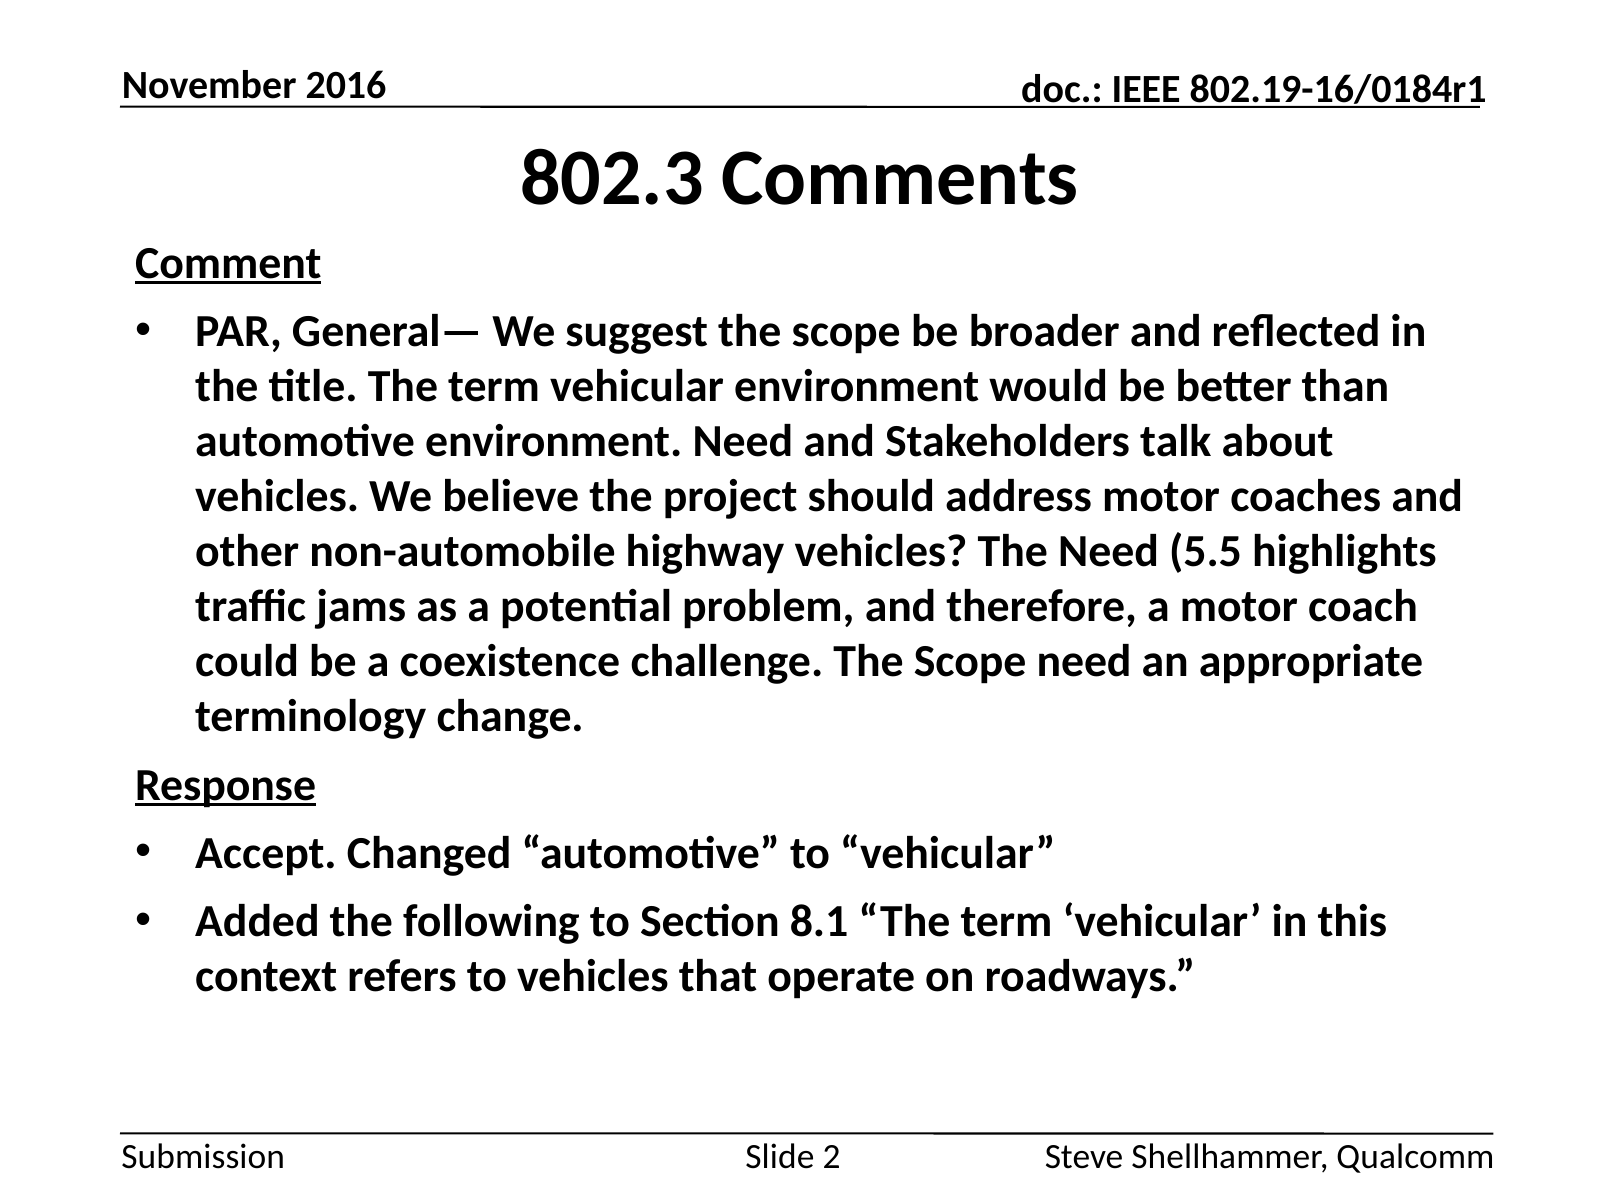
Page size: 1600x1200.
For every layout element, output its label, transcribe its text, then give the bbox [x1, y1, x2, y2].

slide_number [121, 58, 451, 107]
slide_number Slide 2 [733, 1132, 854, 1197]
footer Steve Shellhammer, Qualcomm [937, 1132, 1495, 1174]
list Comment PAR, General— We suggest the scope be broader and reflected in the title. The term vehicular environment would be better than automotive environment. Need and Stakeholders talk about vehicles. We believe the project should address motor coaches and other non-automobile highway vehicles? The Need (5.5 highlights traffic jams as a potential problem, and therefore, a motor coach could be a coexistence challenge. The Scope need an appropriate terminology change. Response Accept. Changed “automotive” to “vehicular” Added the following to Section 8.1 “The term ‘vehicular’ in this context refers to vehicles that operate on roadways.” [119, 224, 1480, 1101]
title 802.3 Comments [119, 119, 1480, 224]
